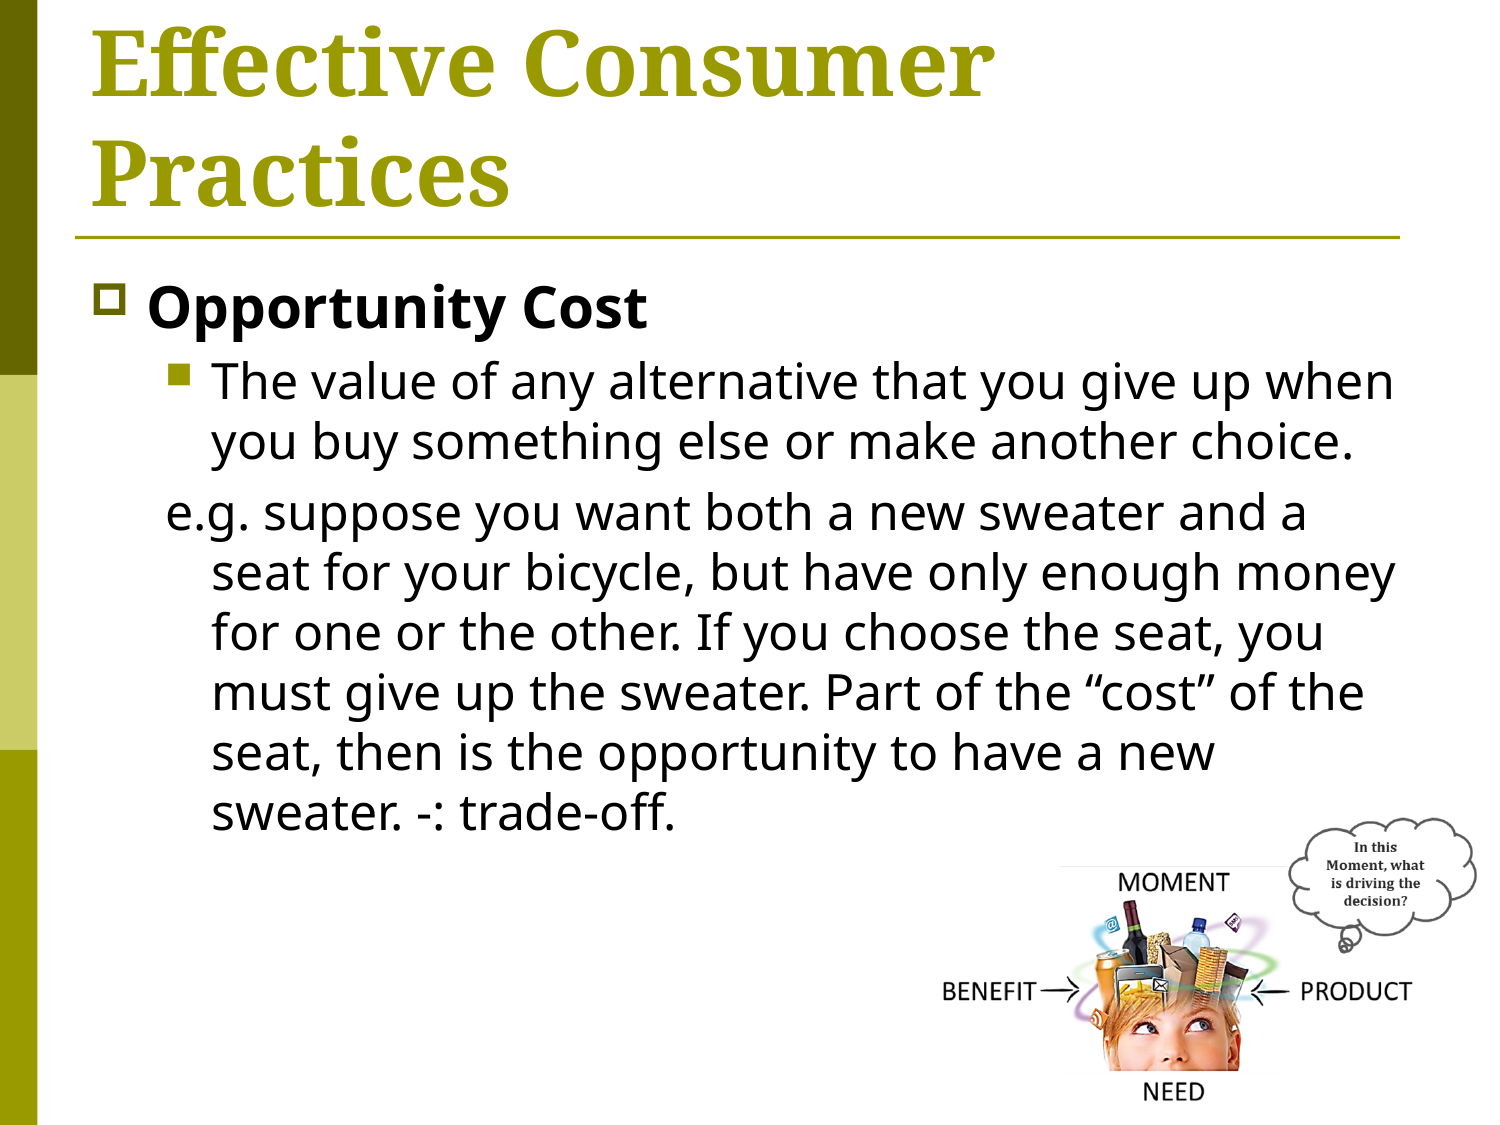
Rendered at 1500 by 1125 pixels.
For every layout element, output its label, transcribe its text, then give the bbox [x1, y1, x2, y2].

picture [924, 816, 1477, 1125]
title Effective Consumer Practices [74, 45, 1426, 233]
list Opportunity Cost The value of any alternative that you give up when you buy something else or make another choice. e.g. suppose you want both a new sweater and a seat for your bicycle, but have only enough money for one or the other. If you choose the seat, you must give up the sweater. Part of the “cost” of the seat, then is the opportunity to have a new sweater. -: trade-off. [74, 262, 1426, 1006]
